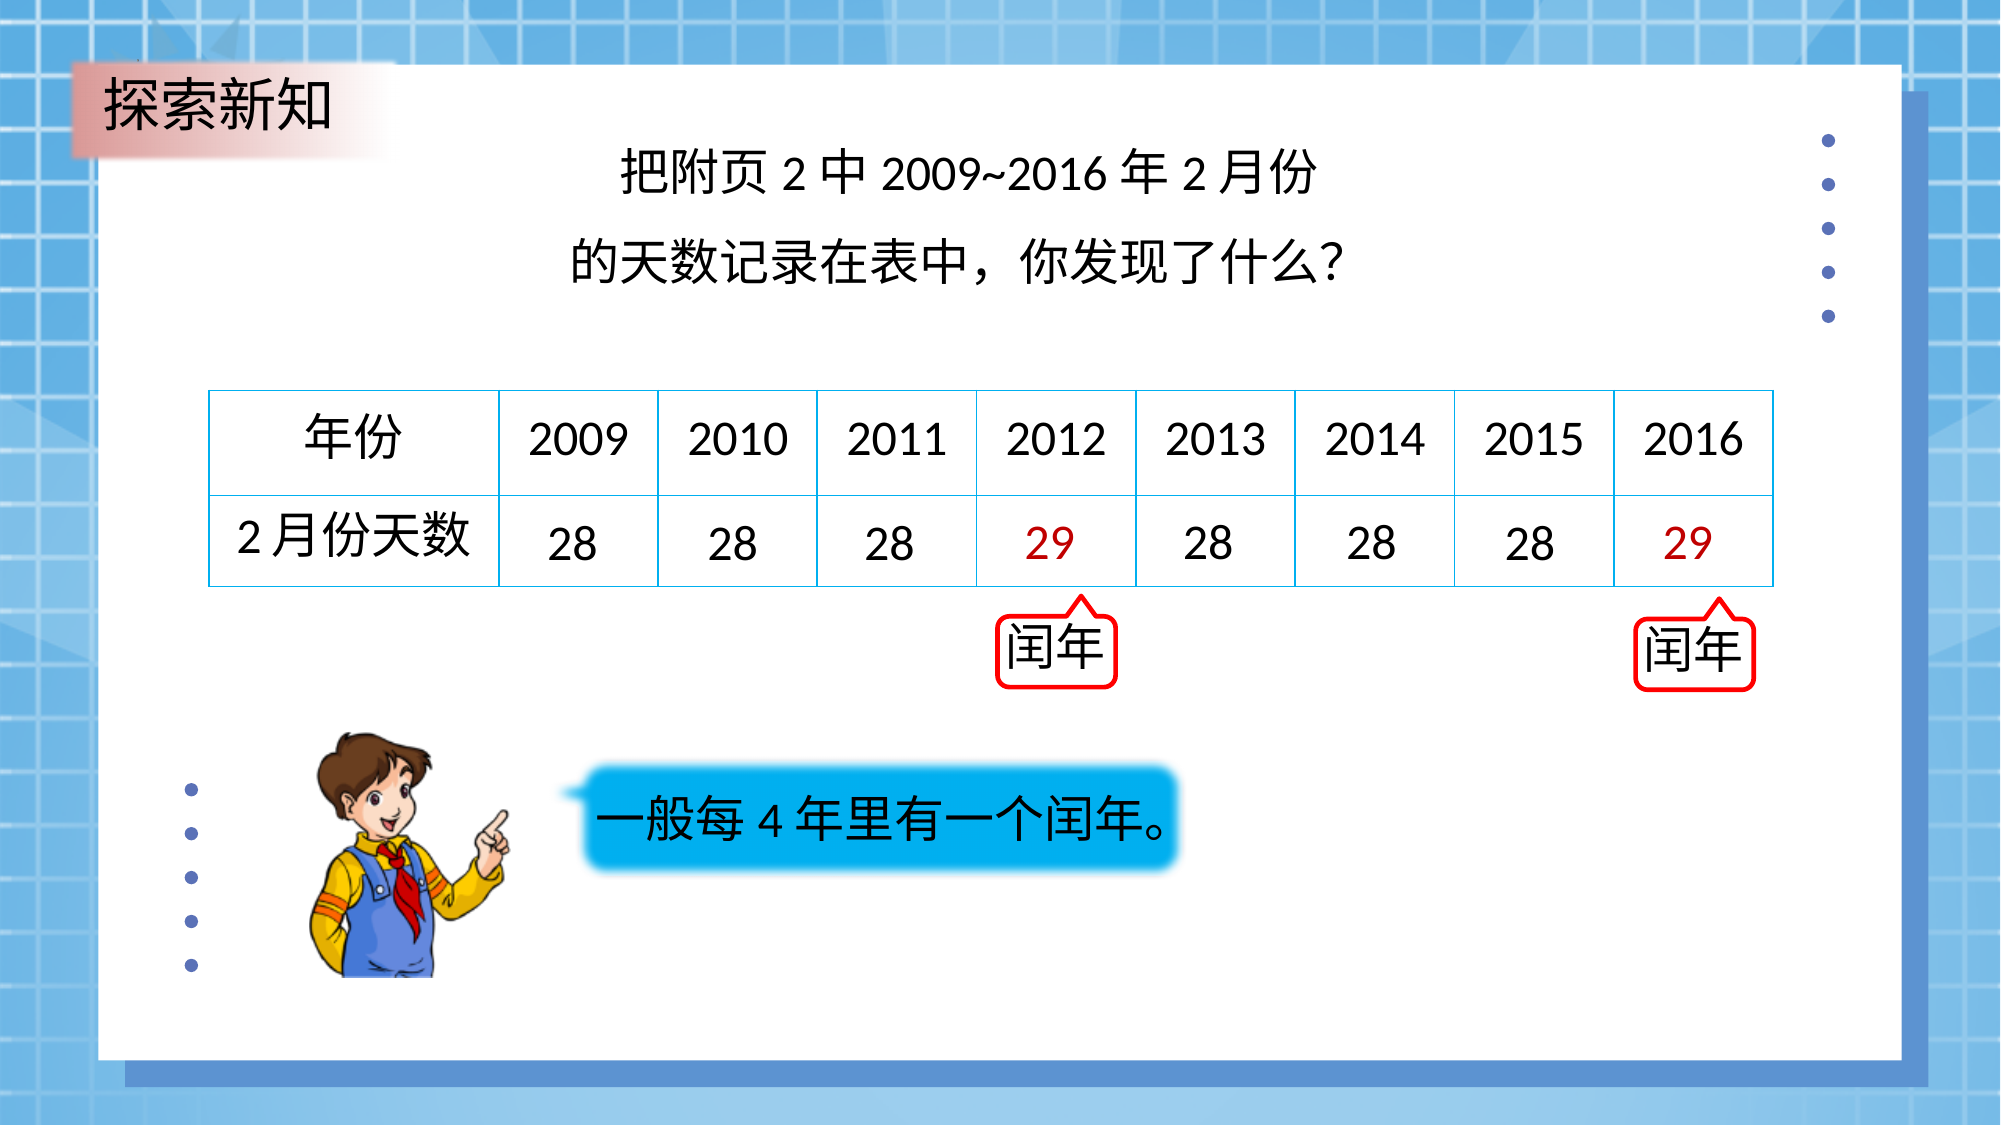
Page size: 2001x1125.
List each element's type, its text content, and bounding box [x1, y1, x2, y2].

table_header 年份 [210, 391, 498, 495]
table_cell [977, 496, 1135, 586]
table_cell [818, 496, 976, 586]
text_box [989, 608, 1122, 688]
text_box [67, 57, 400, 163]
text_box 28 [849, 502, 930, 578]
table_header 2016 [1615, 391, 1772, 495]
text_box 28 [532, 502, 613, 578]
table_header 2011 [818, 391, 976, 495]
table_header 2015 [1455, 391, 1613, 495]
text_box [1627, 610, 1760, 690]
table_cell [1137, 496, 1294, 586]
table_header 2009 [500, 391, 657, 495]
text_box 28 [1489, 502, 1570, 578]
table_header 2010 [659, 391, 816, 495]
table_cell [1615, 496, 1772, 586]
text_box 28 [1331, 502, 1412, 578]
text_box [576, 758, 1201, 878]
text_box 29 [1647, 502, 1729, 577]
text_box 把附页2中2009~2016年2月份 的天数记录在表中，你发现了什么？ [554, 133, 1384, 298]
table_header 2012 [977, 391, 1135, 495]
table_cell [1455, 496, 1613, 586]
table_cell [1296, 496, 1454, 586]
table_cell [659, 496, 816, 586]
text_box 28 [1168, 502, 1249, 578]
table_cell 2月份天数 [210, 496, 498, 586]
table_cell [500, 496, 657, 586]
text_box 28 [692, 502, 774, 578]
text_box 29 [1009, 502, 1090, 578]
table_header 2014 [1296, 391, 1454, 495]
picture [0, 0, 2001, 1125]
table_header 2013 [1137, 391, 1294, 495]
